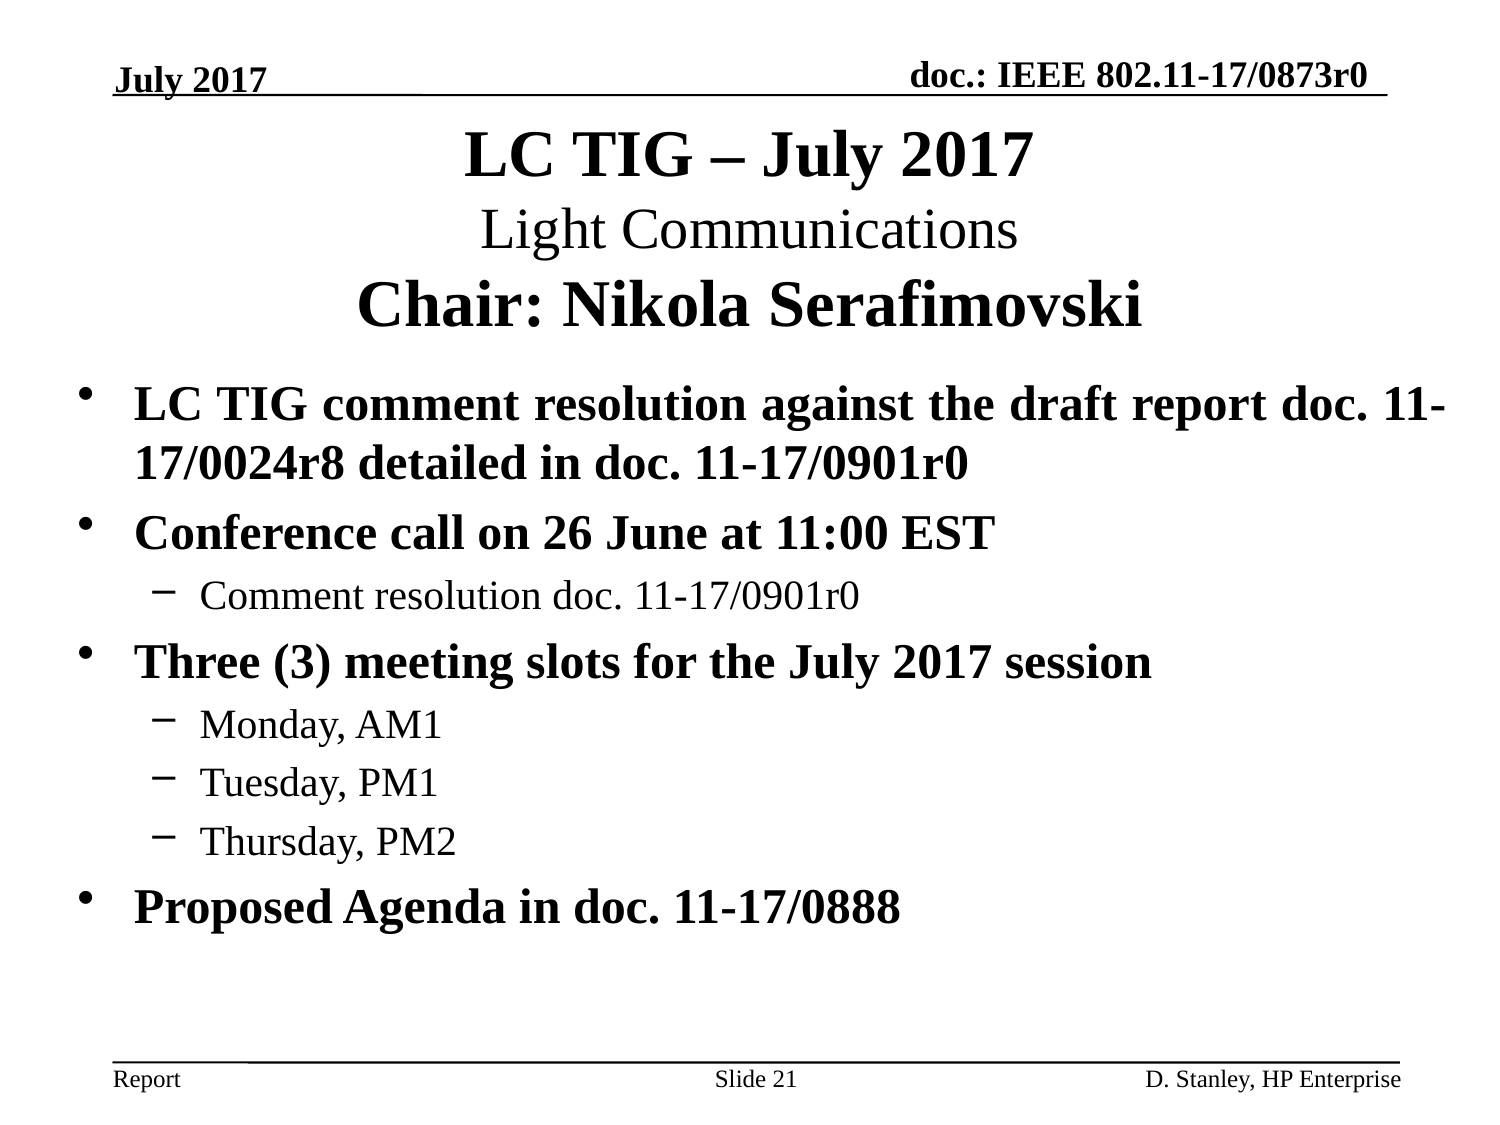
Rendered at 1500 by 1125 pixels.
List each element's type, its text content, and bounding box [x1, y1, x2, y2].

slide_number Slide 21 [712, 1062, 800, 1093]
list LC TIG comment resolution against the draft report doc. 11-17/0024r8 detailed in doc. 11-17/0901r0 Conference call on 26 June at 11:00 EST Comment resolution doc. 11-17/0901r0 Three (3) meeting slots for the July 2017 session Monday, AM1 Tuesday, PM1 Thursday, PM2 Proposed Agenda in doc. 11-17/0888 [62, 362, 1463, 1100]
title LC TIG – July 2017 Light Communications Chair: Nikola Serafimovski [112, 137, 1388, 313]
footer D. Stanley, HP Enterprise [1057, 1062, 1402, 1093]
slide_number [114, 54, 269, 100]
